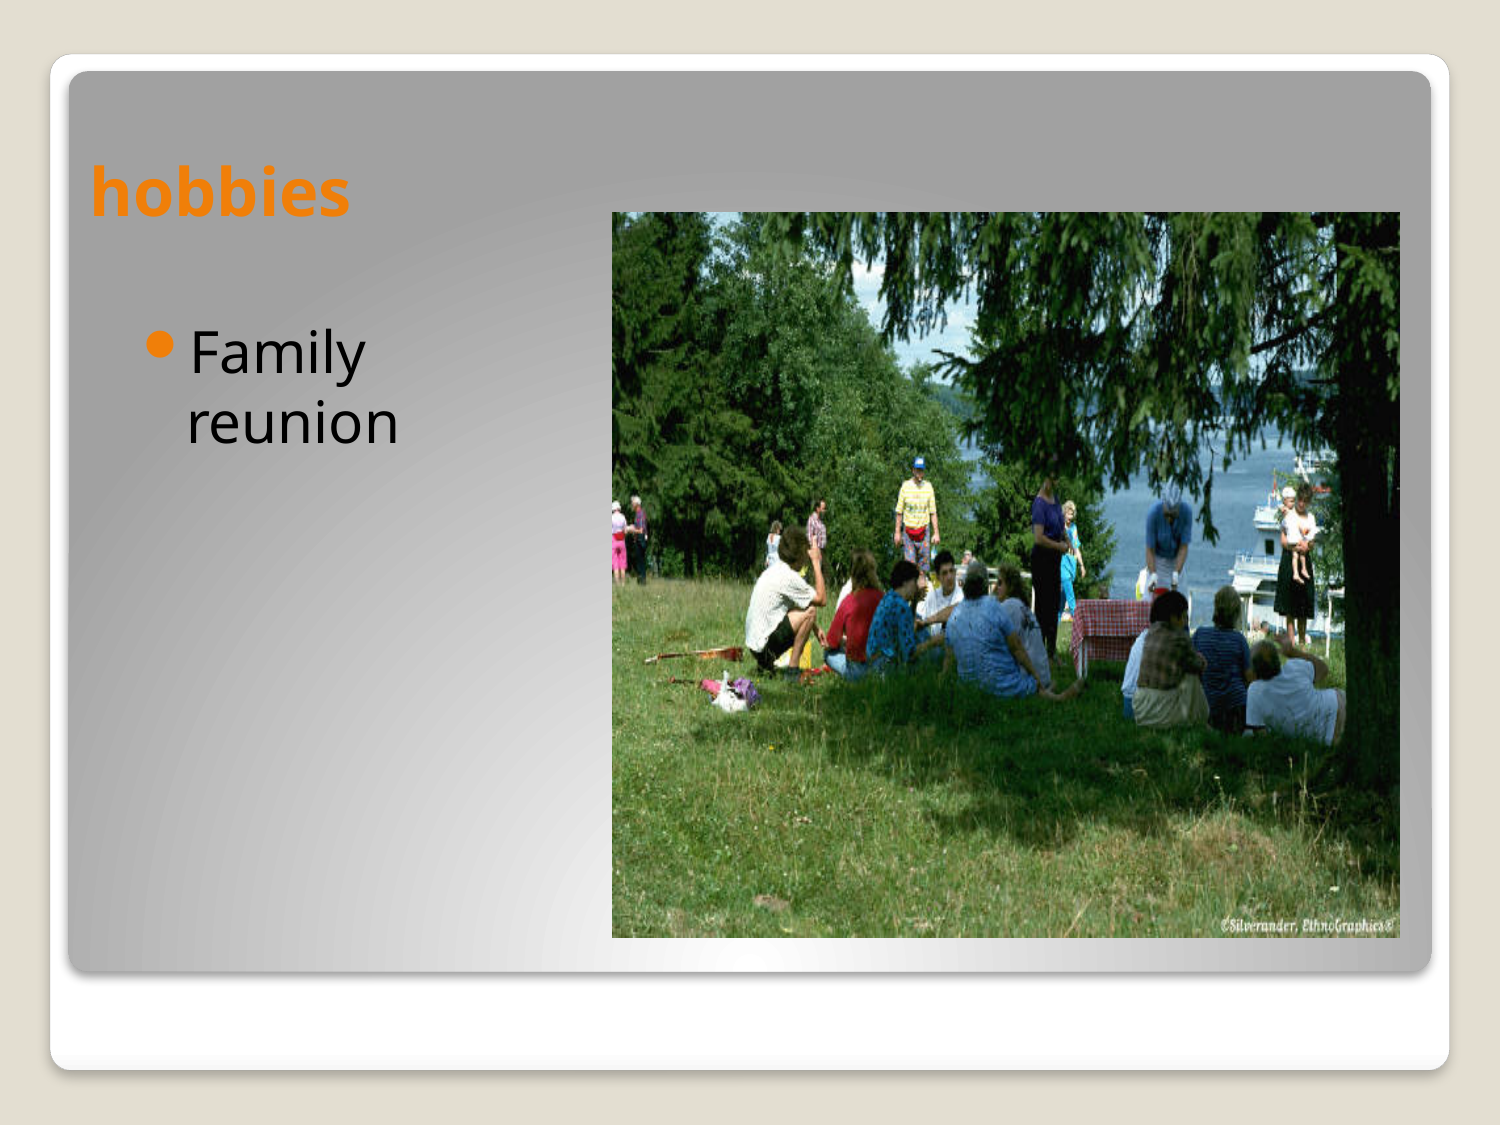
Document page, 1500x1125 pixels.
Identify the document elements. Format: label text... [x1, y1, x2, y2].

title hobbies [75, 87, 588, 238]
list Family reunion [112, 299, 563, 913]
picture [612, 212, 1401, 938]
